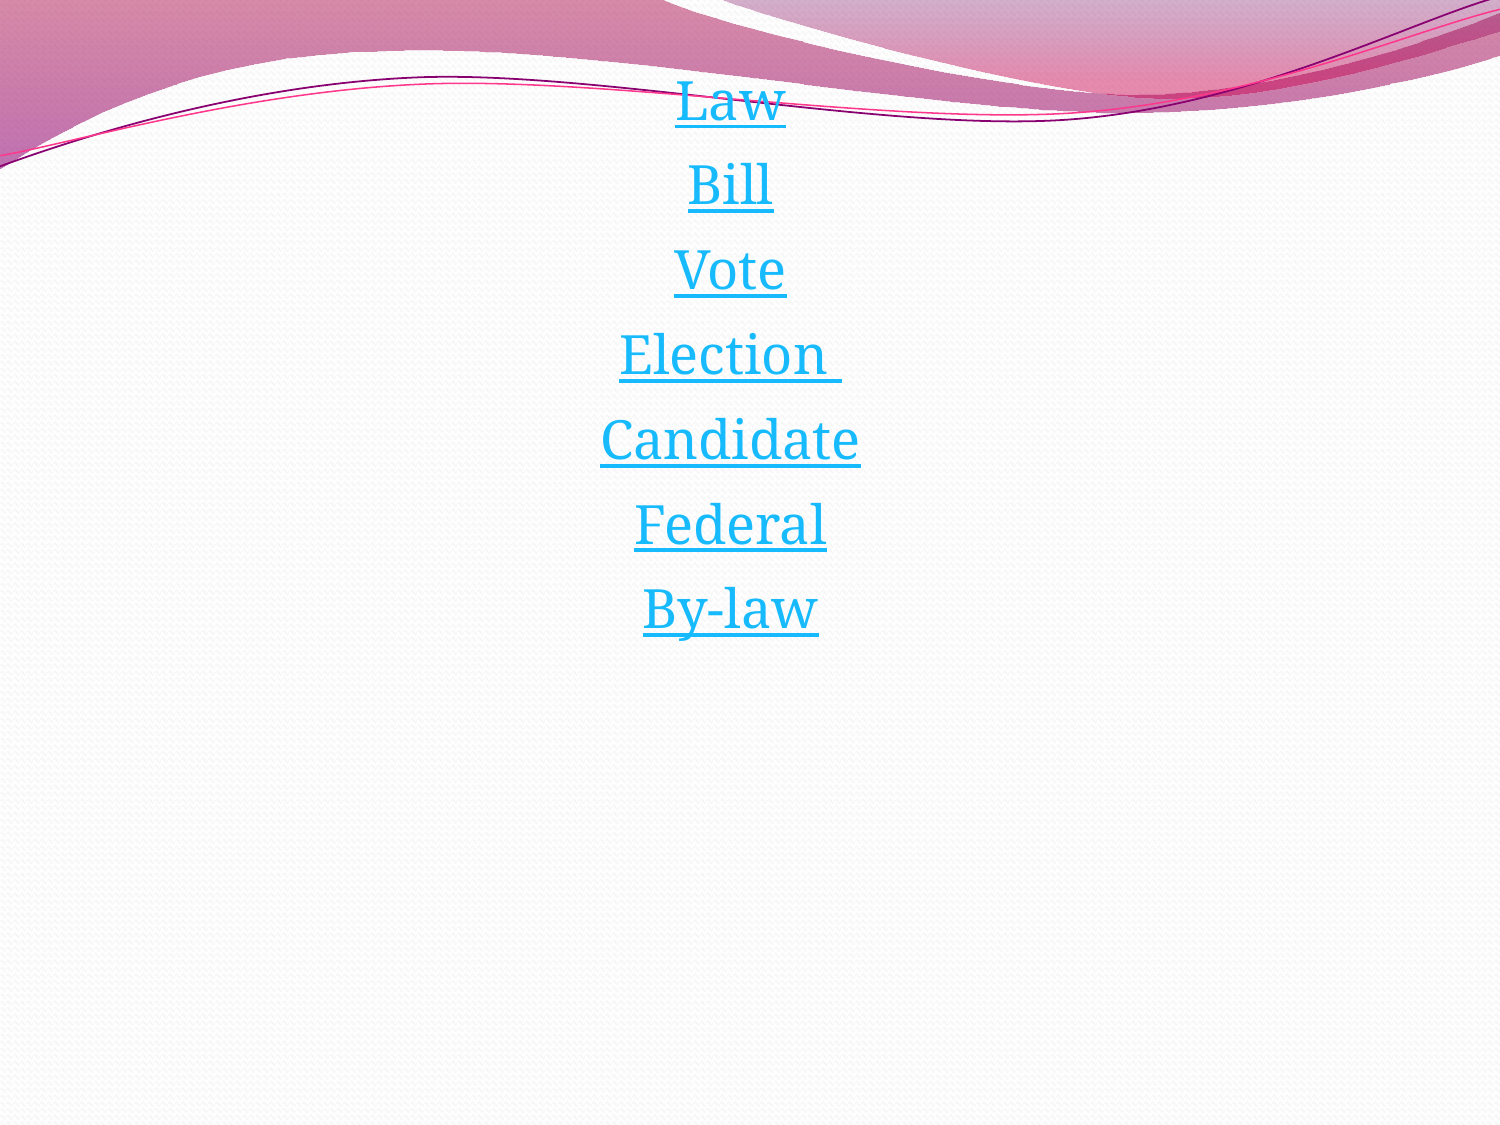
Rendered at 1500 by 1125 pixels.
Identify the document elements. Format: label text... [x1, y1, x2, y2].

subtitle Law Bill Vote Election Candidate Federal By-law [210, 58, 1261, 932]
